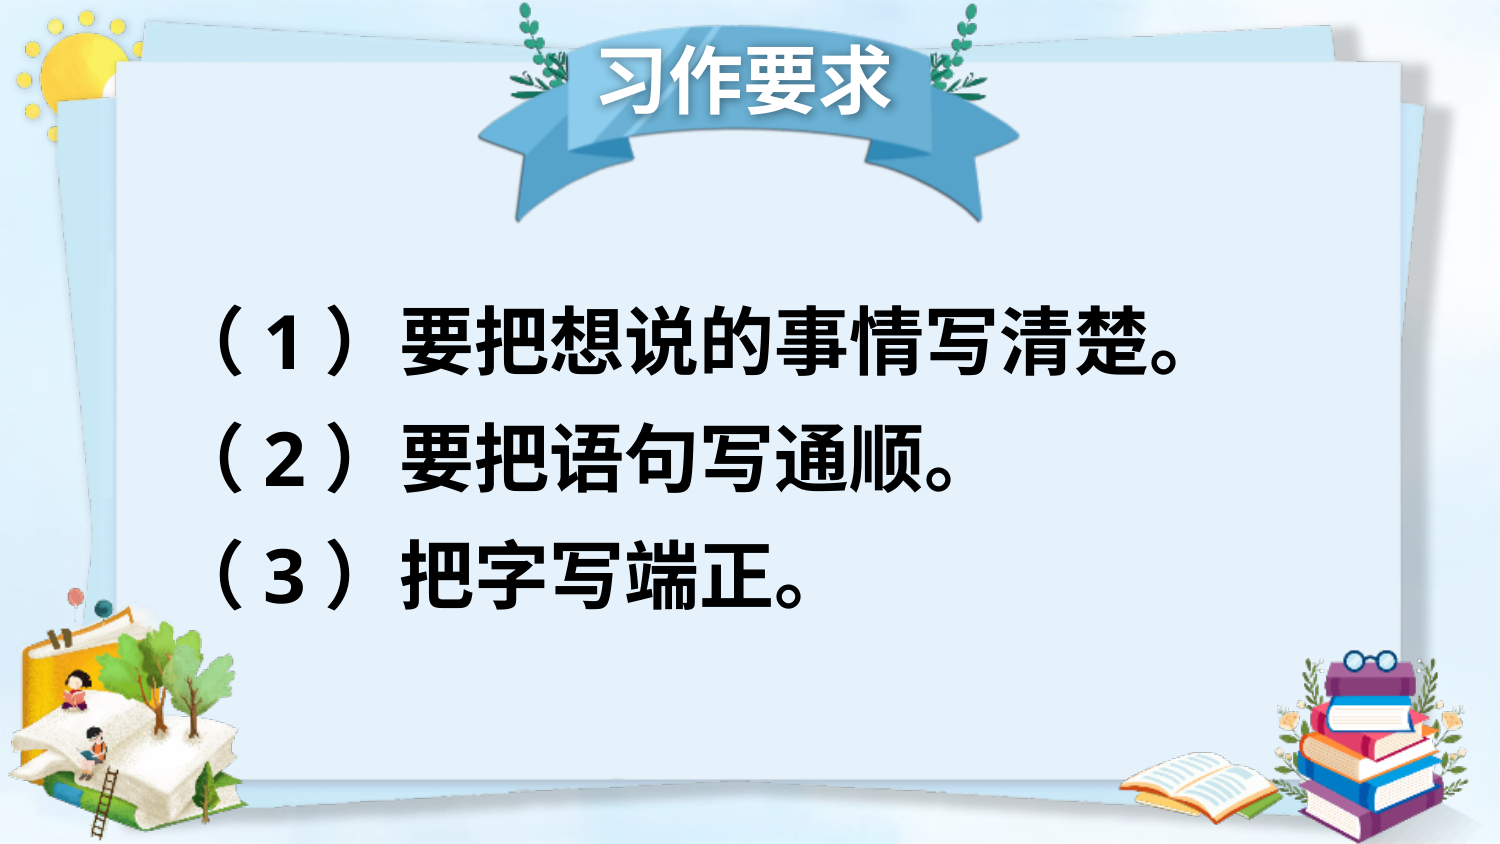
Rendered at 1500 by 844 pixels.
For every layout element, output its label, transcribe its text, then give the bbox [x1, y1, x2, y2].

text_box 习作要求 [578, 26, 922, 131]
picture [0, 0, 1500, 844]
text_box （1）要把想说的事情写清楚。 （2）要把语句写通顺。 （3）把字写端正。 [155, 260, 1444, 626]
